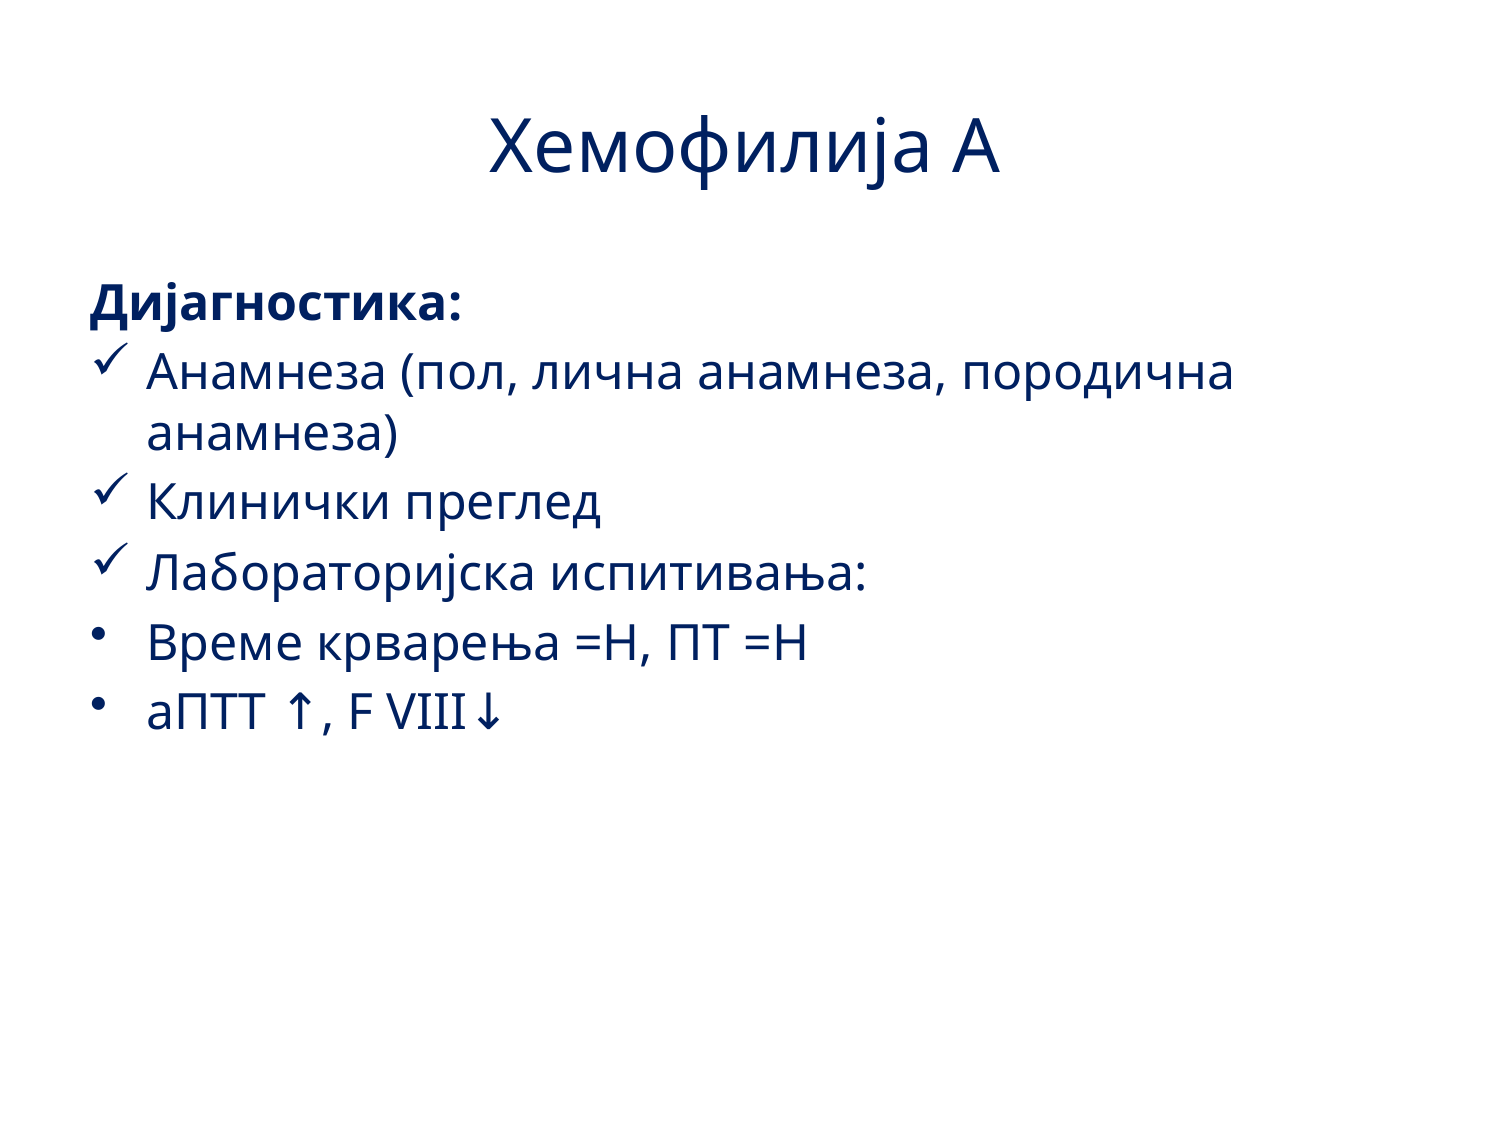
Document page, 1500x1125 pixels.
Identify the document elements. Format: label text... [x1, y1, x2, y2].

title Хемофилија А [70, 93, 1421, 282]
list Дијагностика: Анамнеза (пол, лична анамнеза, породична анамнеза) Клинички преглед Лабораторијска испитивања: Време крварења =Н, ПТ =Н аПТT ↑, F VIII↓ [75, 262, 1425, 1005]
